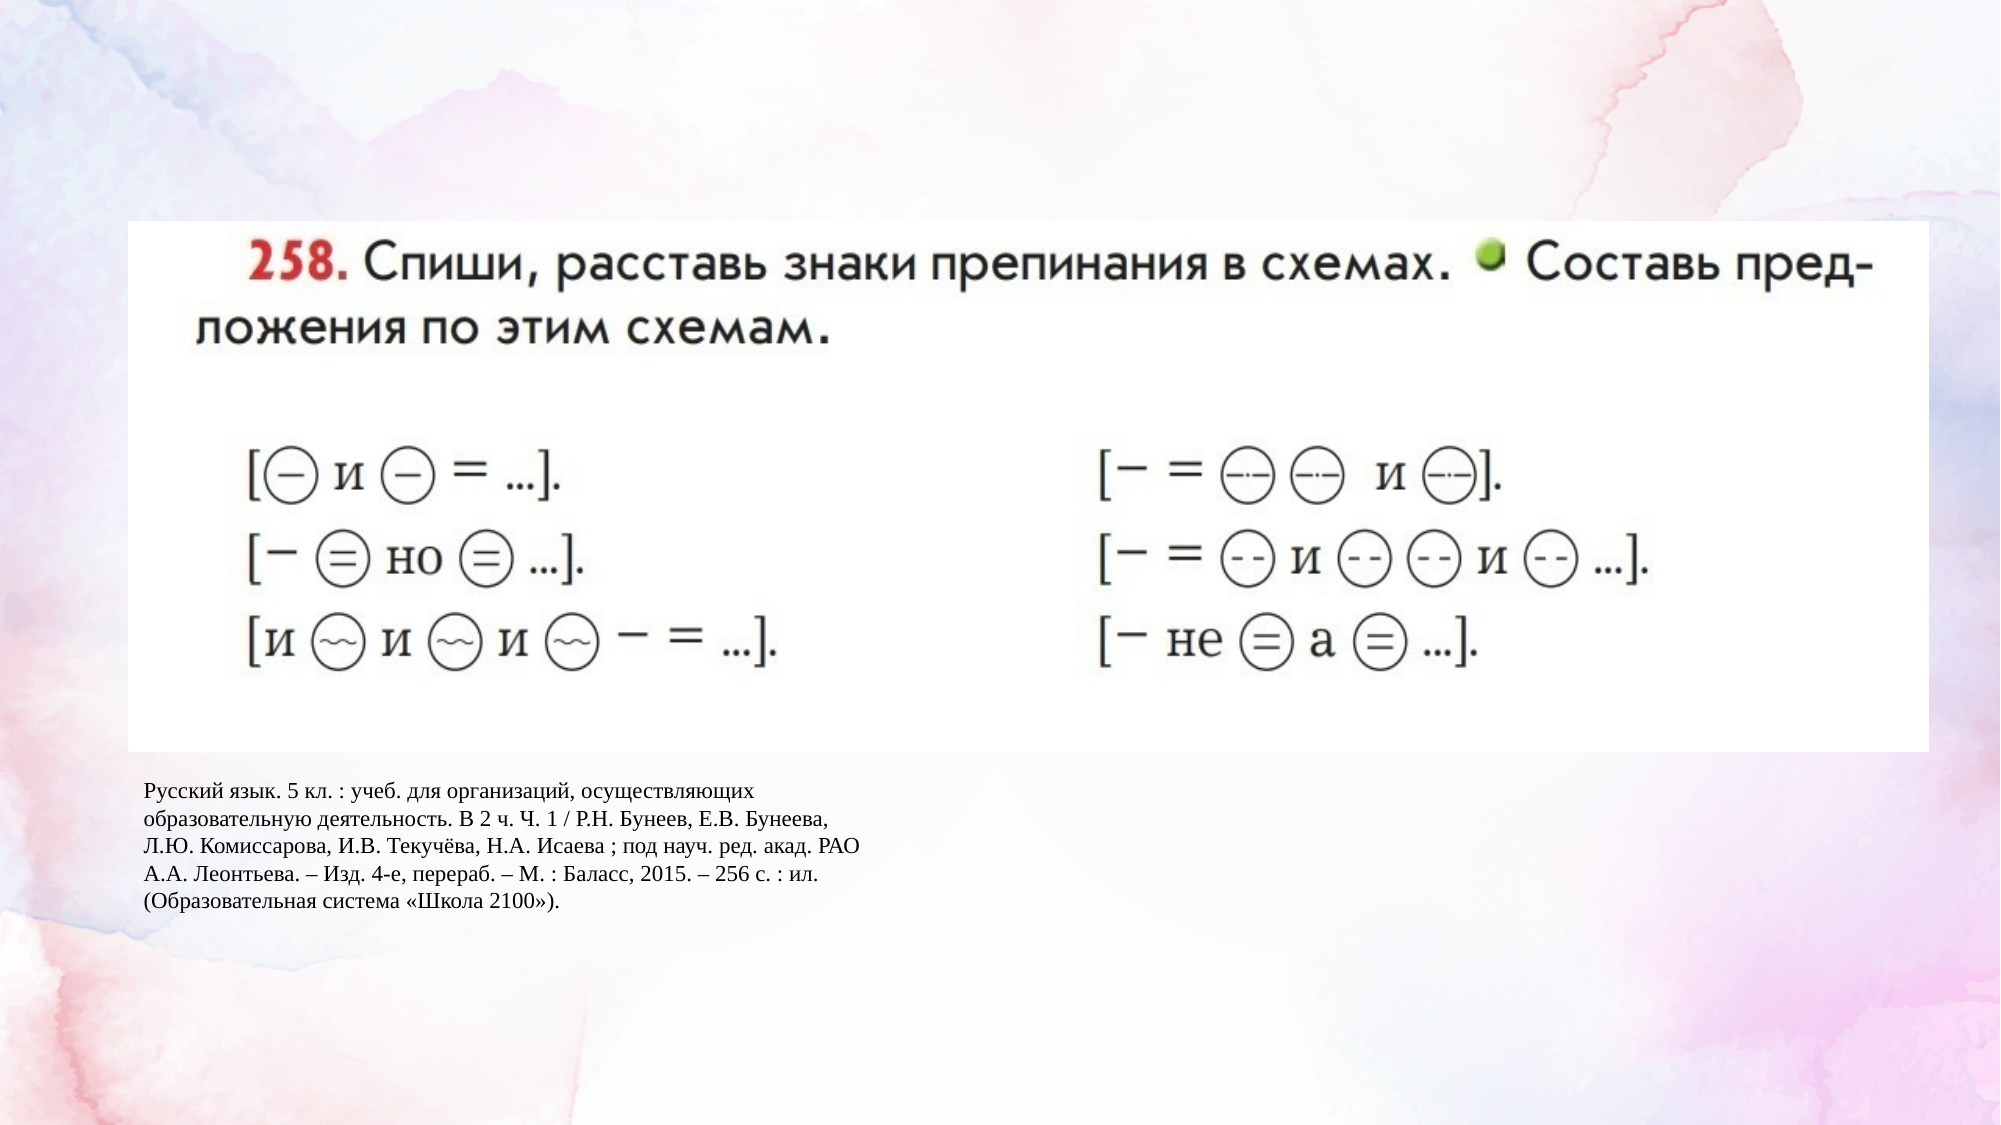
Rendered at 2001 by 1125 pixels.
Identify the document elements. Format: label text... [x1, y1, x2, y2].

picture [0, 0, 2000, 1125]
text_box Русский язык. 5 кл. : учеб. для организаций, осуществляющих образовательную деятельность. В 2 ч. Ч. 1 / Р.Н. Бунеев, Е.В. Бунеева, Л.Ю. Комиссарова, И.В. Текучёва, Н.А. Исаева ; под науч. ред. акад. РАО А.А. Леонтьева. – Изд. 4-е, перераб. – М. : Баласс, 2015. – 256 с. : ил. (Образовательная система «Школа 2100»). [128, 768, 1129, 921]
